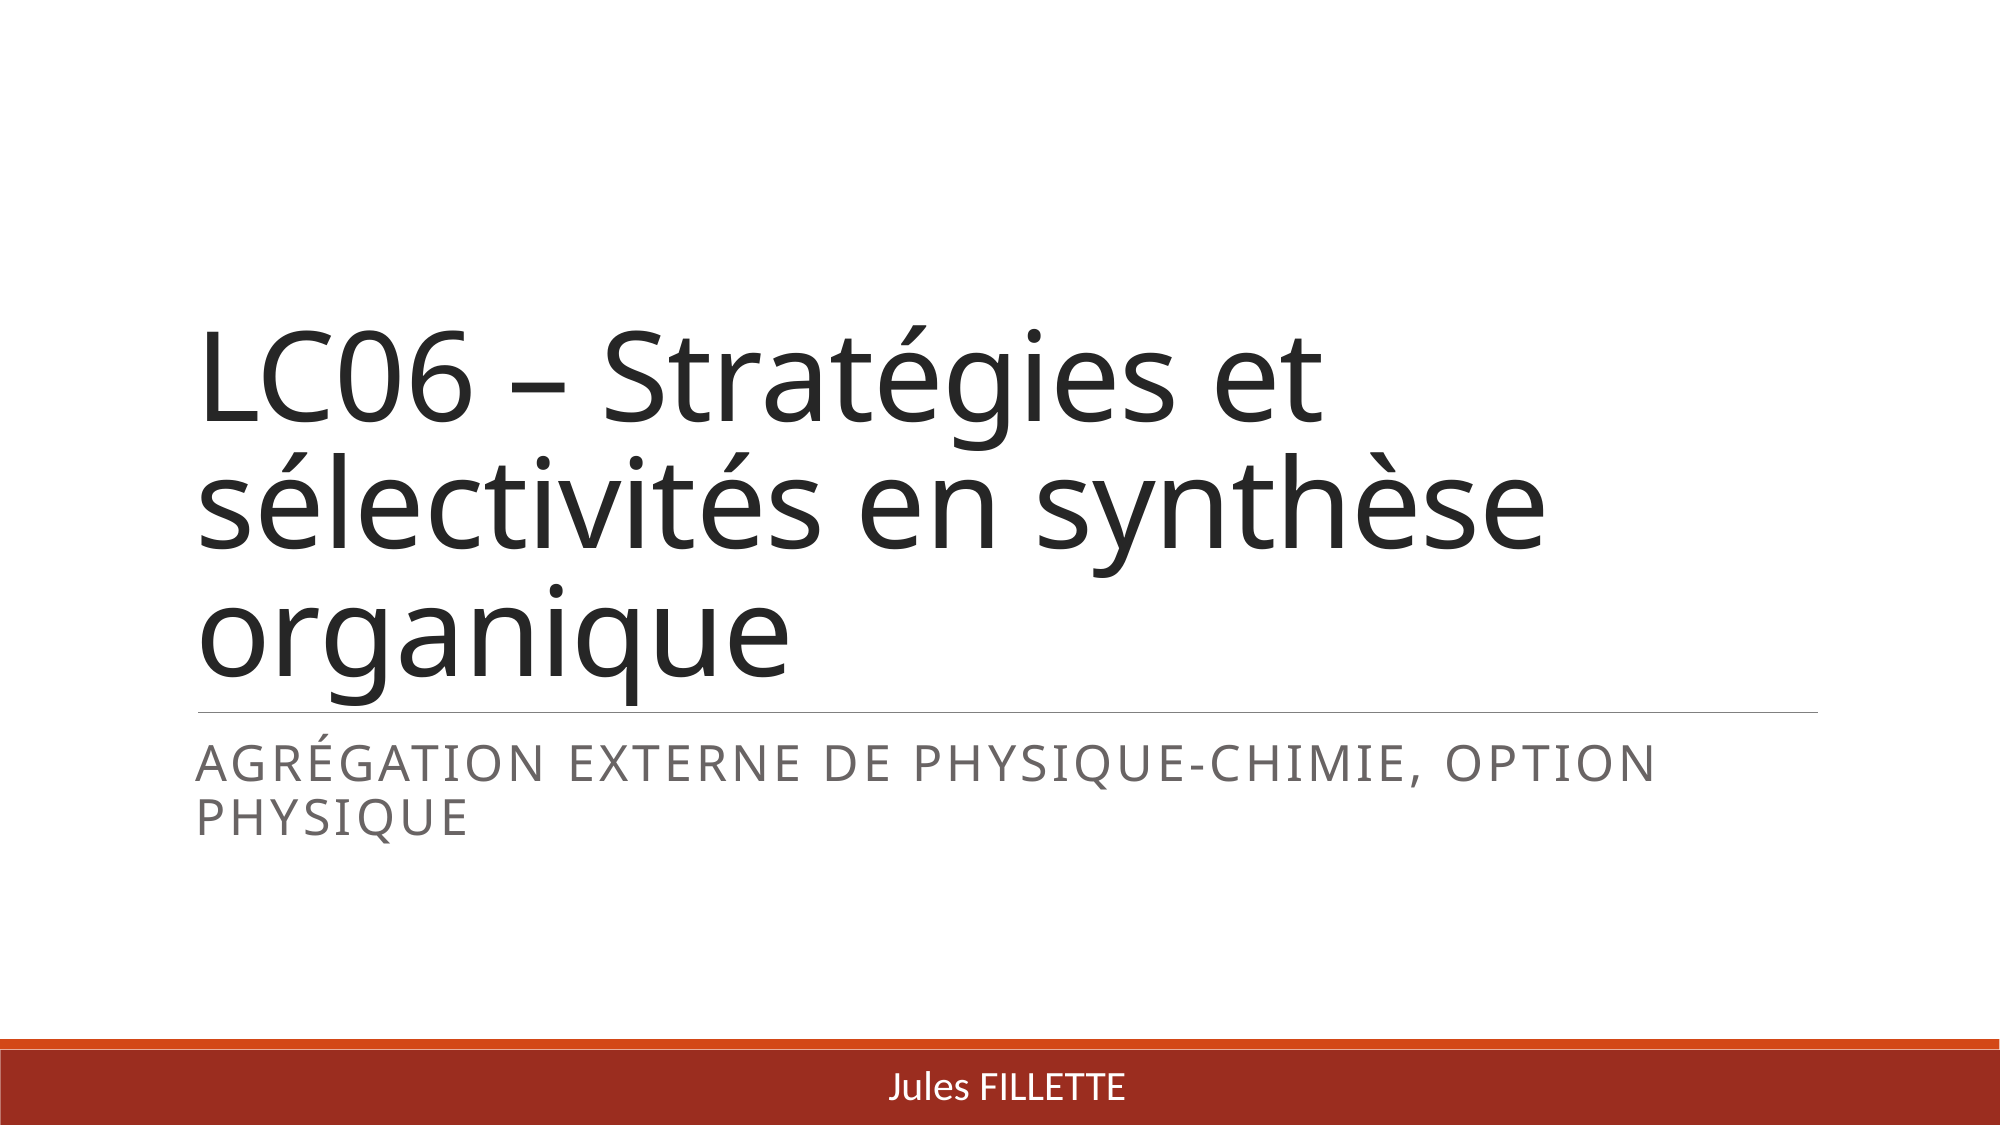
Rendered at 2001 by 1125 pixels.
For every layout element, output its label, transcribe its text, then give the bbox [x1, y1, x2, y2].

text_box Jules FILLETTE [0, 1056, 2000, 1125]
subtitle Agrégation externe de Physique-chimie, option Physique [180, 730, 1831, 919]
title LC06 – Stratégies et sélectivités en synthèse organique [180, 124, 1830, 710]
